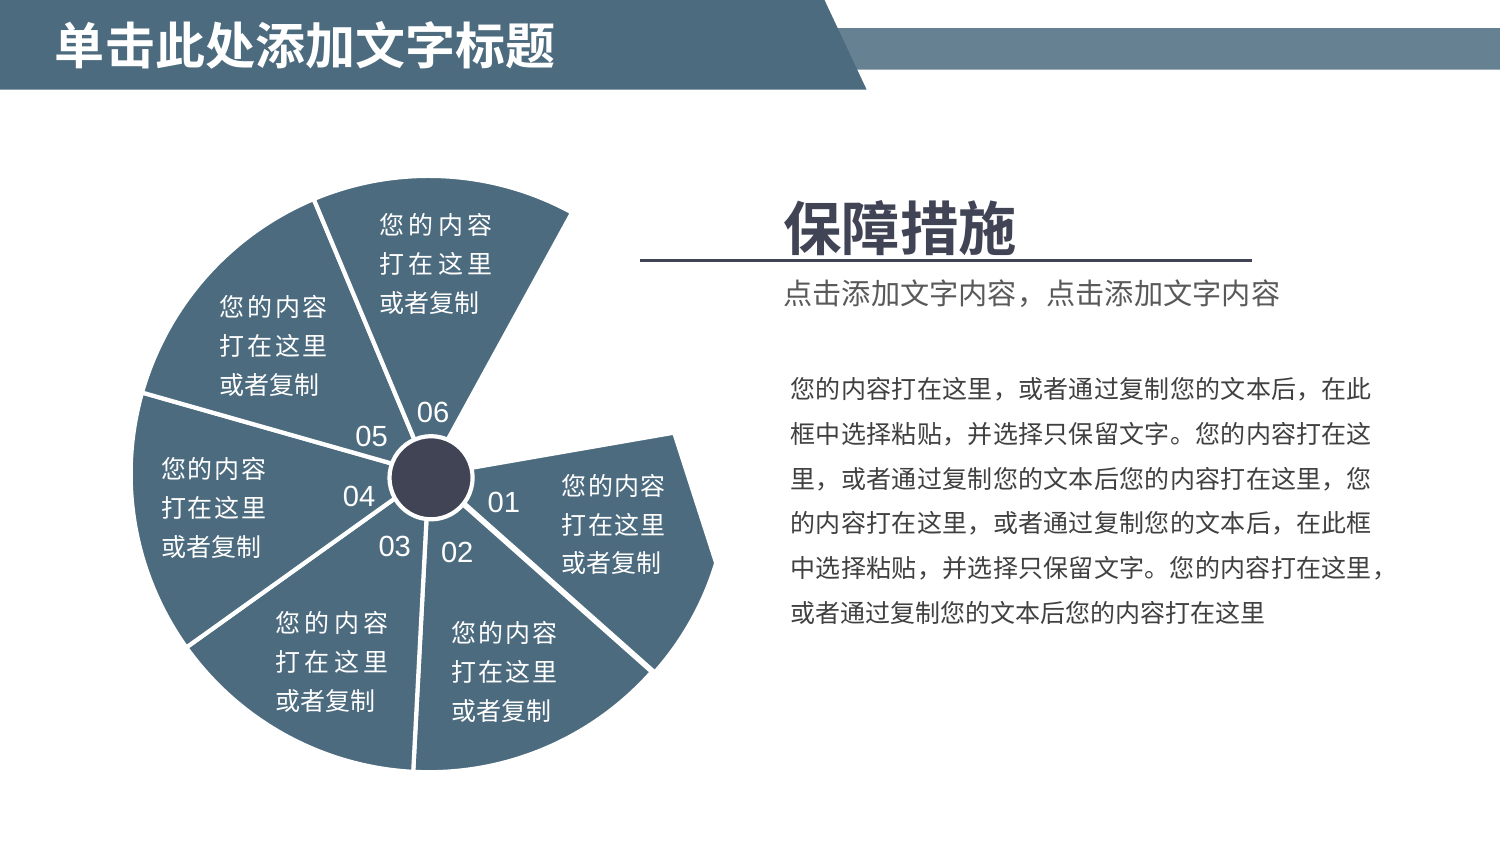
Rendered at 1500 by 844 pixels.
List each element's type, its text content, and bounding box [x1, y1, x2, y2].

text_box 您的内容打在这里或者复制 [436, 601, 573, 733]
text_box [775, 350, 1388, 679]
text_box 04 [326, 459, 393, 520]
text_box [130, 392, 361, 648]
text_box [264, 524, 424, 772]
text_box 您的内容打在这里或者复制 [204, 275, 343, 407]
text_box [206, 199, 397, 399]
text_box 点击添加文字内容，点击添加文字内容 [768, 257, 1306, 318]
text_box 01 [470, 465, 538, 526]
text_box [313, 175, 573, 405]
text_box 保障措施 [768, 163, 1341, 270]
text_box 02 [424, 515, 491, 576]
text_box 05 [338, 399, 405, 460]
text_box [393, 437, 471, 515]
text_box [393, 500, 402, 509]
text_box [142, 278, 338, 449]
text_box [556, 432, 717, 673]
text_box 您的内容打在这里或者复制 [547, 453, 681, 586]
text_box 您的内容打在这里或者复制 [364, 192, 508, 325]
text_box [452, 505, 470, 515]
text_box [414, 529, 652, 773]
text_box 03 [361, 509, 428, 570]
text_box [186, 595, 261, 721]
text_box [487, 454, 547, 577]
text_box [464, 495, 470, 509]
text_box 您的内容打在这里或者复制 [261, 590, 403, 723]
text_box [405, 437, 413, 444]
text_box 06 [399, 375, 467, 437]
text_box 您的内容打在这里或者复制 [146, 437, 281, 569]
